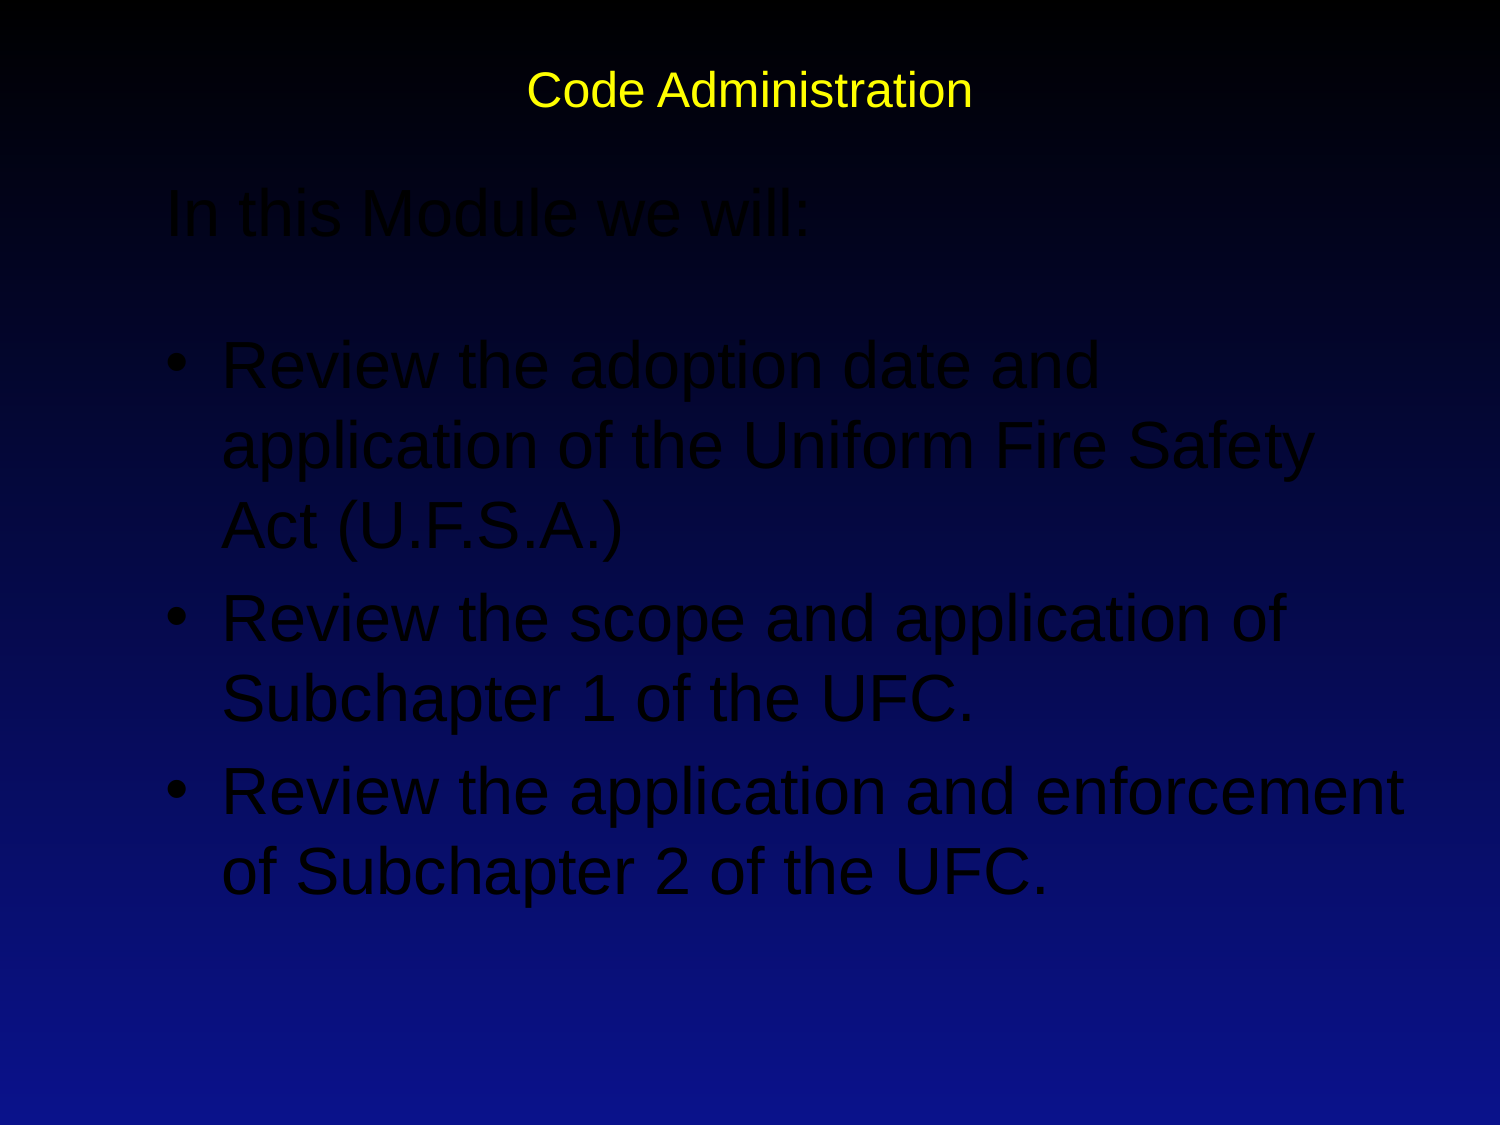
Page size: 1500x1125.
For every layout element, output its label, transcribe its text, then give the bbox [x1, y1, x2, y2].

title Code Administration [150, 50, 1350, 126]
list In this Module we will: Review the adoption date and application of the Uniform Fire Safety Act (U.F.S.A.) Review the scope and application of Subchapter 1 of the UFC. Review the application and enforcement of Subchapter 2 of the UFC. [150, 162, 1425, 950]
